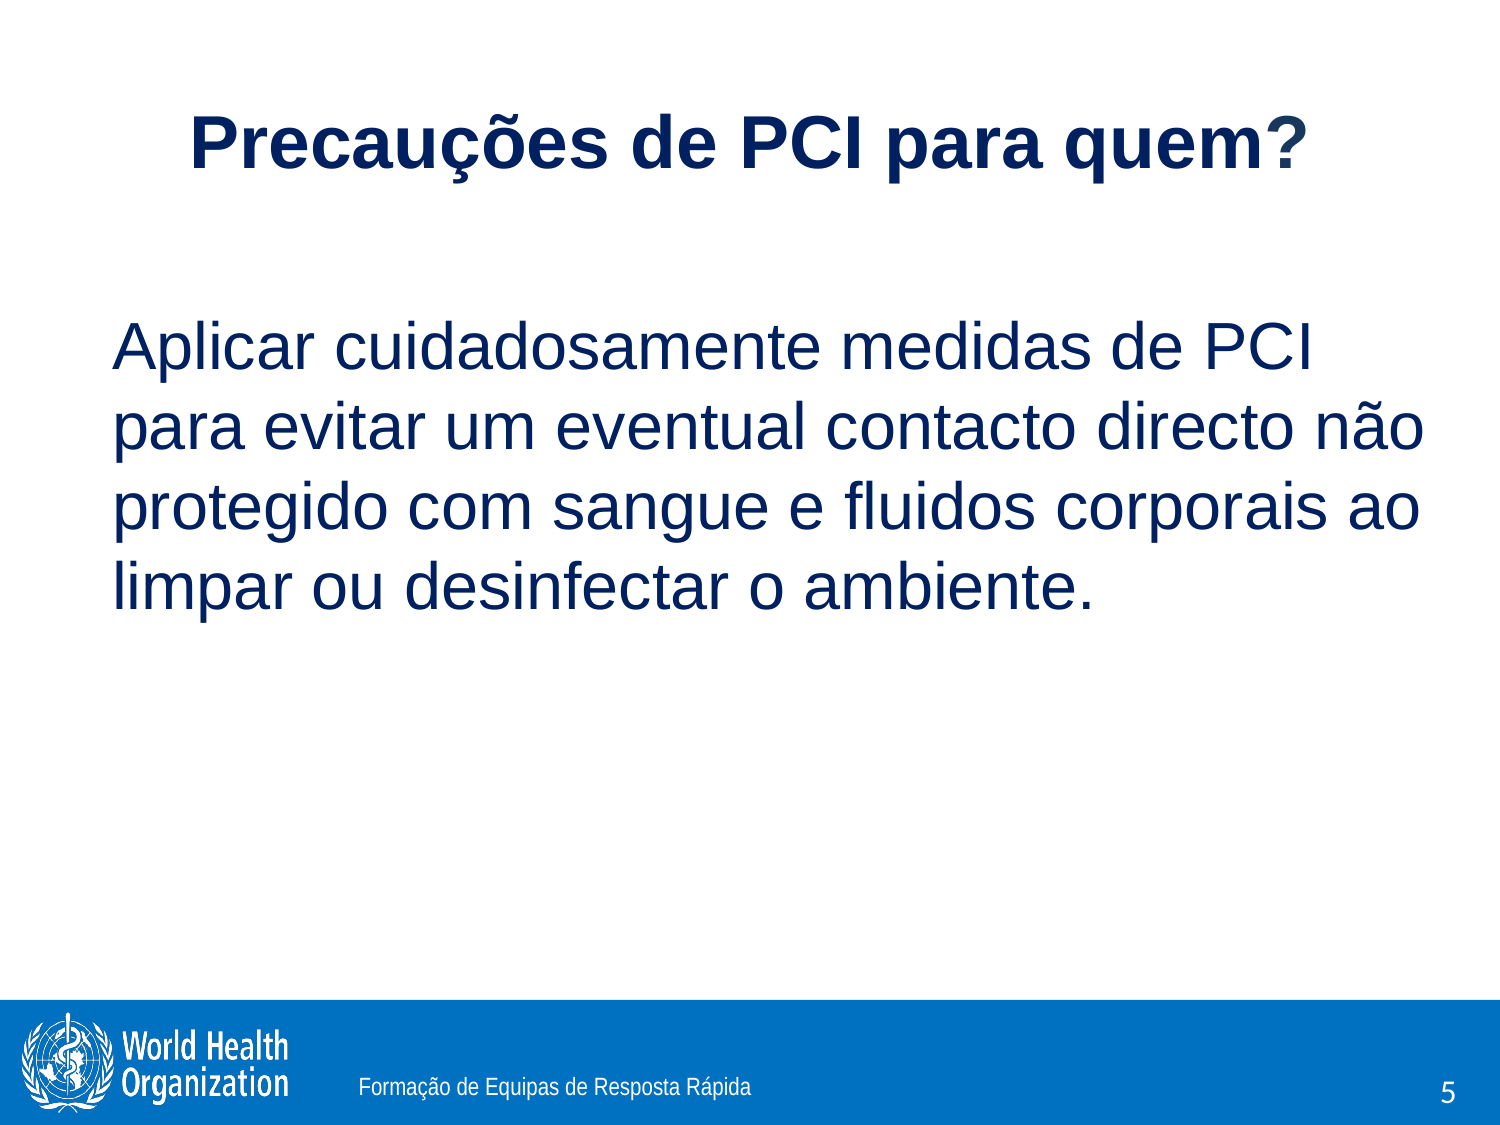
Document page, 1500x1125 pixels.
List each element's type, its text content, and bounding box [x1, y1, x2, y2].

title Precauções de PCI para quem? [75, 45, 1425, 233]
list Aplicar cuidadosamente medidas de PCI para evitar um eventual contacto directo não protegido com sangue e fluidos corporais ao limpar ou desinfectar o ambiente. [112, 302, 1447, 681]
picture [21, 1012, 288, 1113]
